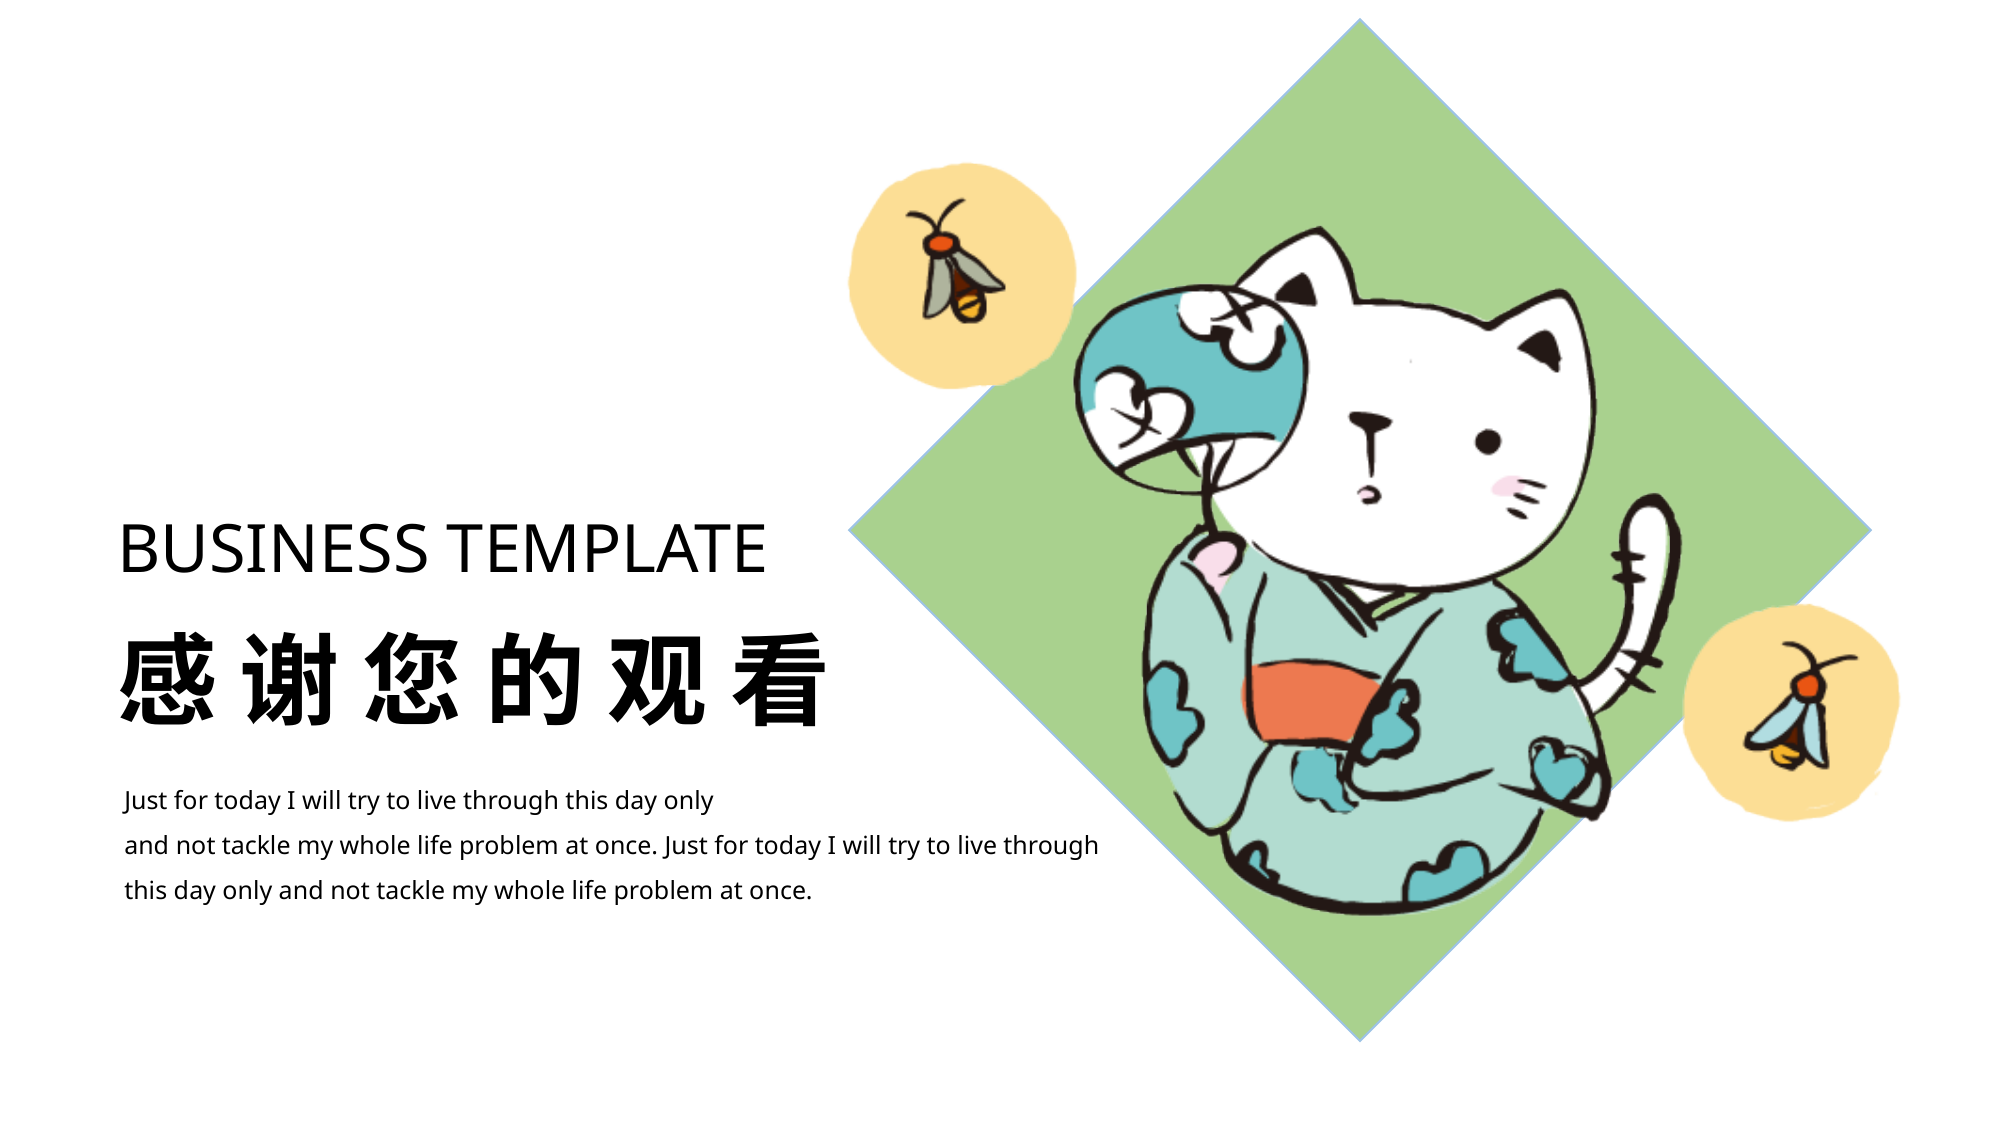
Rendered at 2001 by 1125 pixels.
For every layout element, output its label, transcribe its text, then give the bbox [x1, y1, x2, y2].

picture [701, 122, 2001, 939]
text_box 感 谢 您 的 观 看 [102, 609, 701, 745]
text_box Just for today I will try to live through this day only and not tackle my whole life problem at once. Just for today I will try to live through this day only and not tackle my whole life problem at once. [109, 762, 701, 912]
text_box [1255, 17, 1465, 122]
text_box [1256, 939, 1464, 1043]
text_box BUSINESS TEMPLATE [102, 498, 701, 593]
